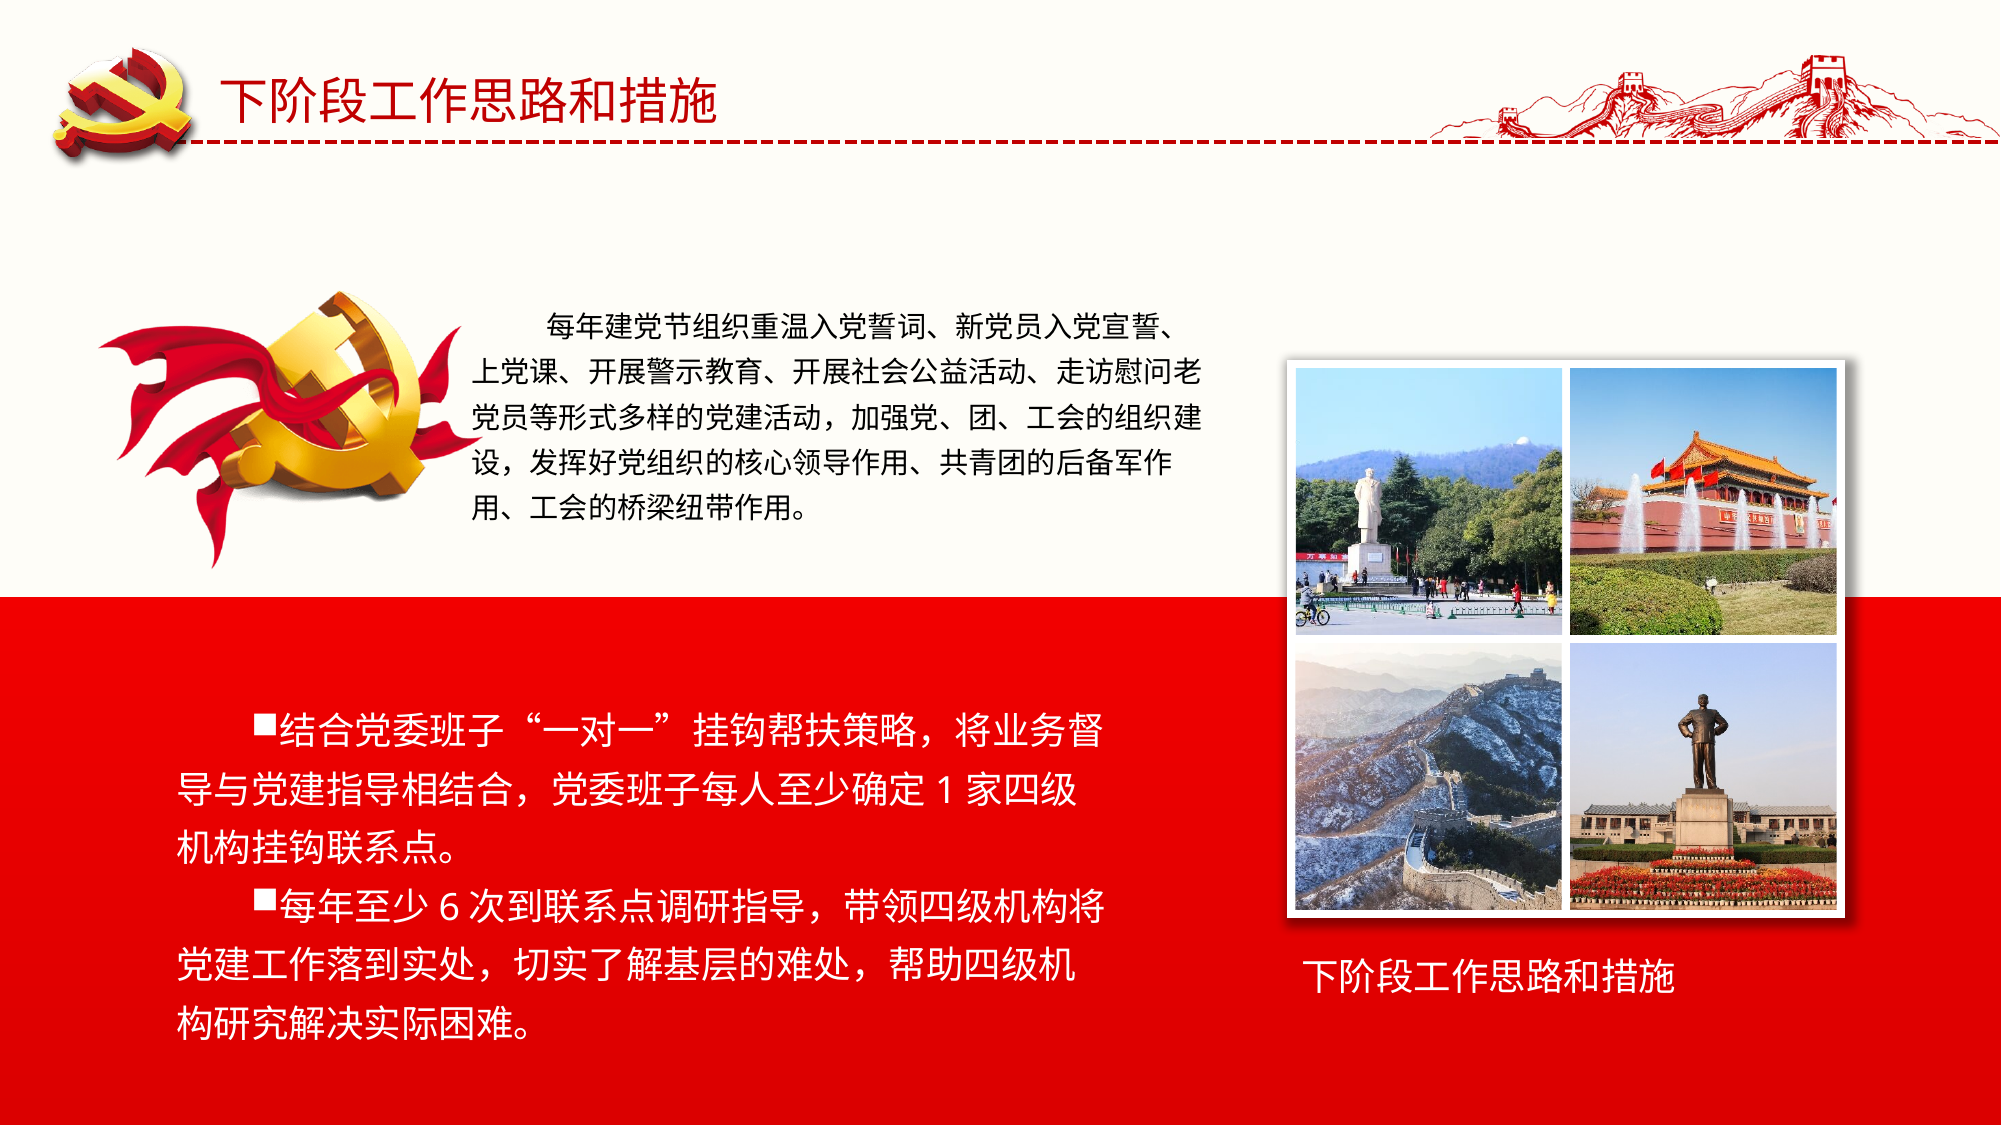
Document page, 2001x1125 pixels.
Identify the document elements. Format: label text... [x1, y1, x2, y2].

picture [48, 45, 202, 170]
text_box [0, 597, 2000, 1125]
picture [1570, 642, 1837, 910]
picture [1295, 643, 1562, 910]
picture [1426, 55, 2000, 138]
text_box [1286, 359, 1846, 920]
picture [84, 209, 494, 619]
text_box 下阶段工作思路和措施 [1286, 945, 1831, 1006]
picture [1570, 368, 1837, 635]
picture [1295, 368, 1563, 635]
text_box 下阶段工作思路和措施 [203, 61, 734, 137]
text_box 每年建党节组织重温入党誓词、新党员入党宣誓、上党课、开展警示教育、开展社会公益活动、走访慰问老党员等形式多样的党建活动，加强党、团、工会的组织建设，发挥好党组织的核心领导作用、共青团的后备军作用、工会的桥梁纽带作用。 [494, 290, 1227, 533]
text_box 结合党委班子“一对一”挂钩帮扶策略，将业务督导与党建指导相结合，党委班子每人至少确定1家四级机构挂钩联系点。 每年至少6次到联系点调研指导，带领四级机构将党建工作落到实处，切实了解基层的难处，帮助四级机构研究解决实际困难。 [161, 686, 1126, 1052]
